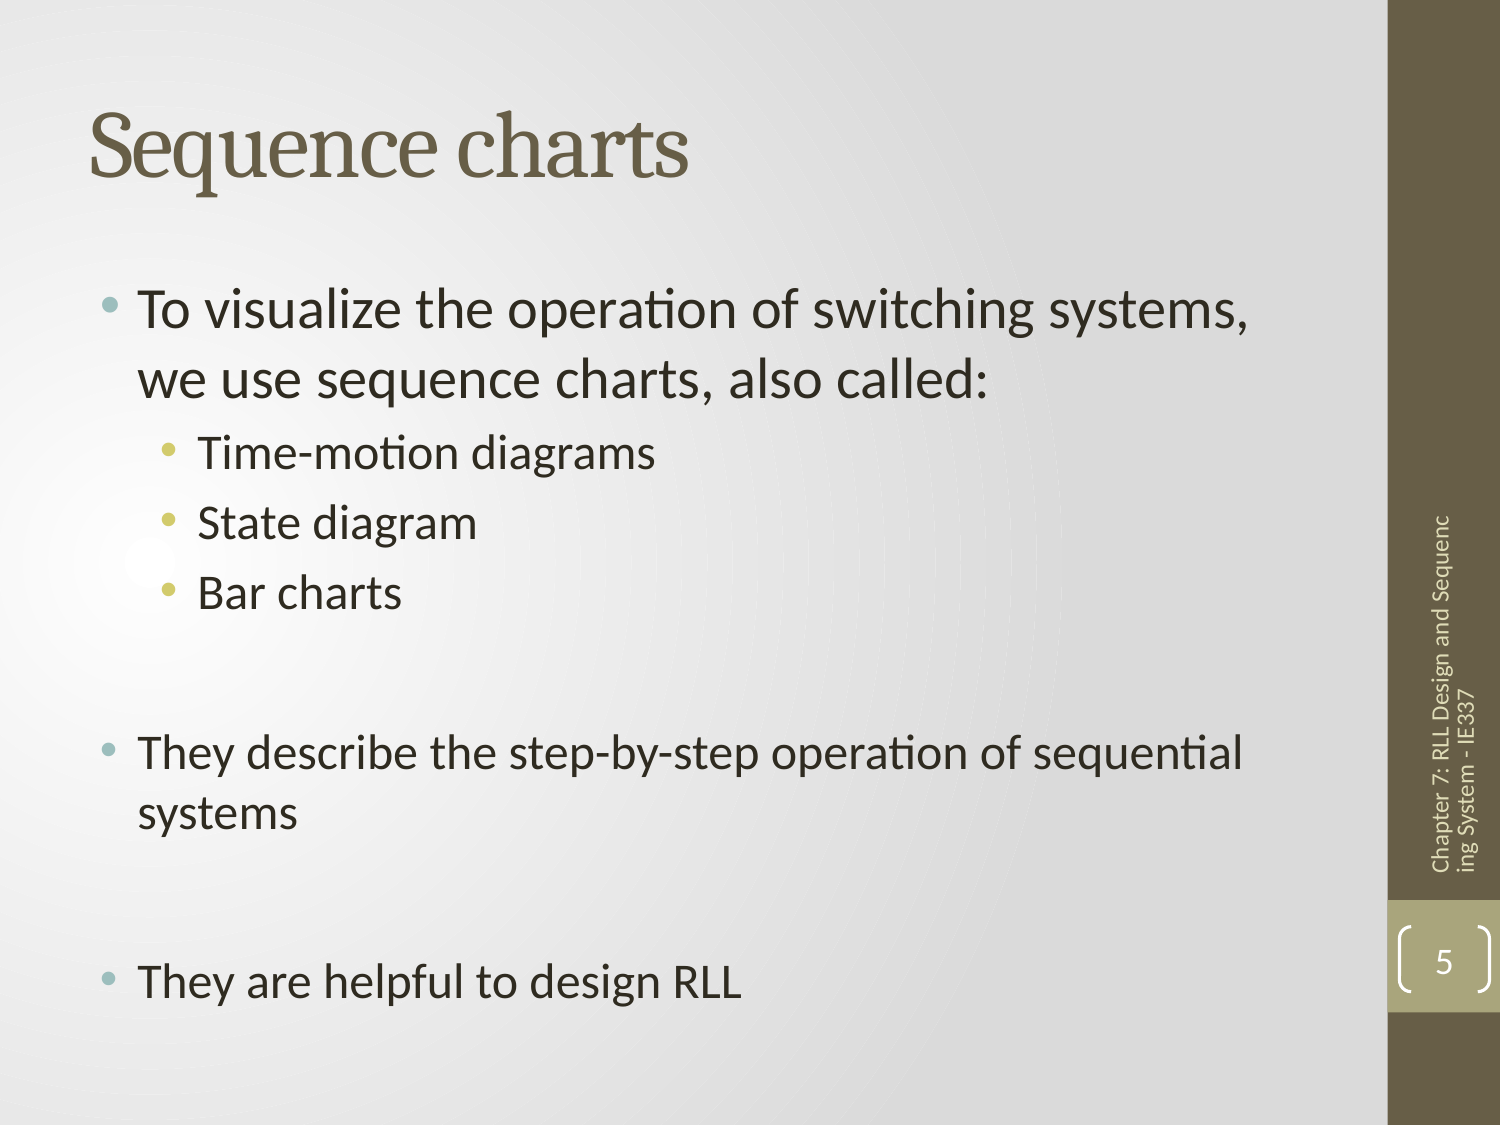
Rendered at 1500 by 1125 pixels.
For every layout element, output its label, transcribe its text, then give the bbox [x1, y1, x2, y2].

list To visualize the operation of switching systems, we use sequence charts, also called: Time-motion diagrams State diagram Bar charts They describe the step-by-step operation of sequential systems They are helpful to design RLL [75, 262, 1306, 1050]
footer Chapter 7: RLL Design and Sequencing System - IE337 [1408, 500, 1469, 889]
title Sequence charts [75, 45, 1325, 233]
slide_number 5 [1397, 925, 1492, 994]
